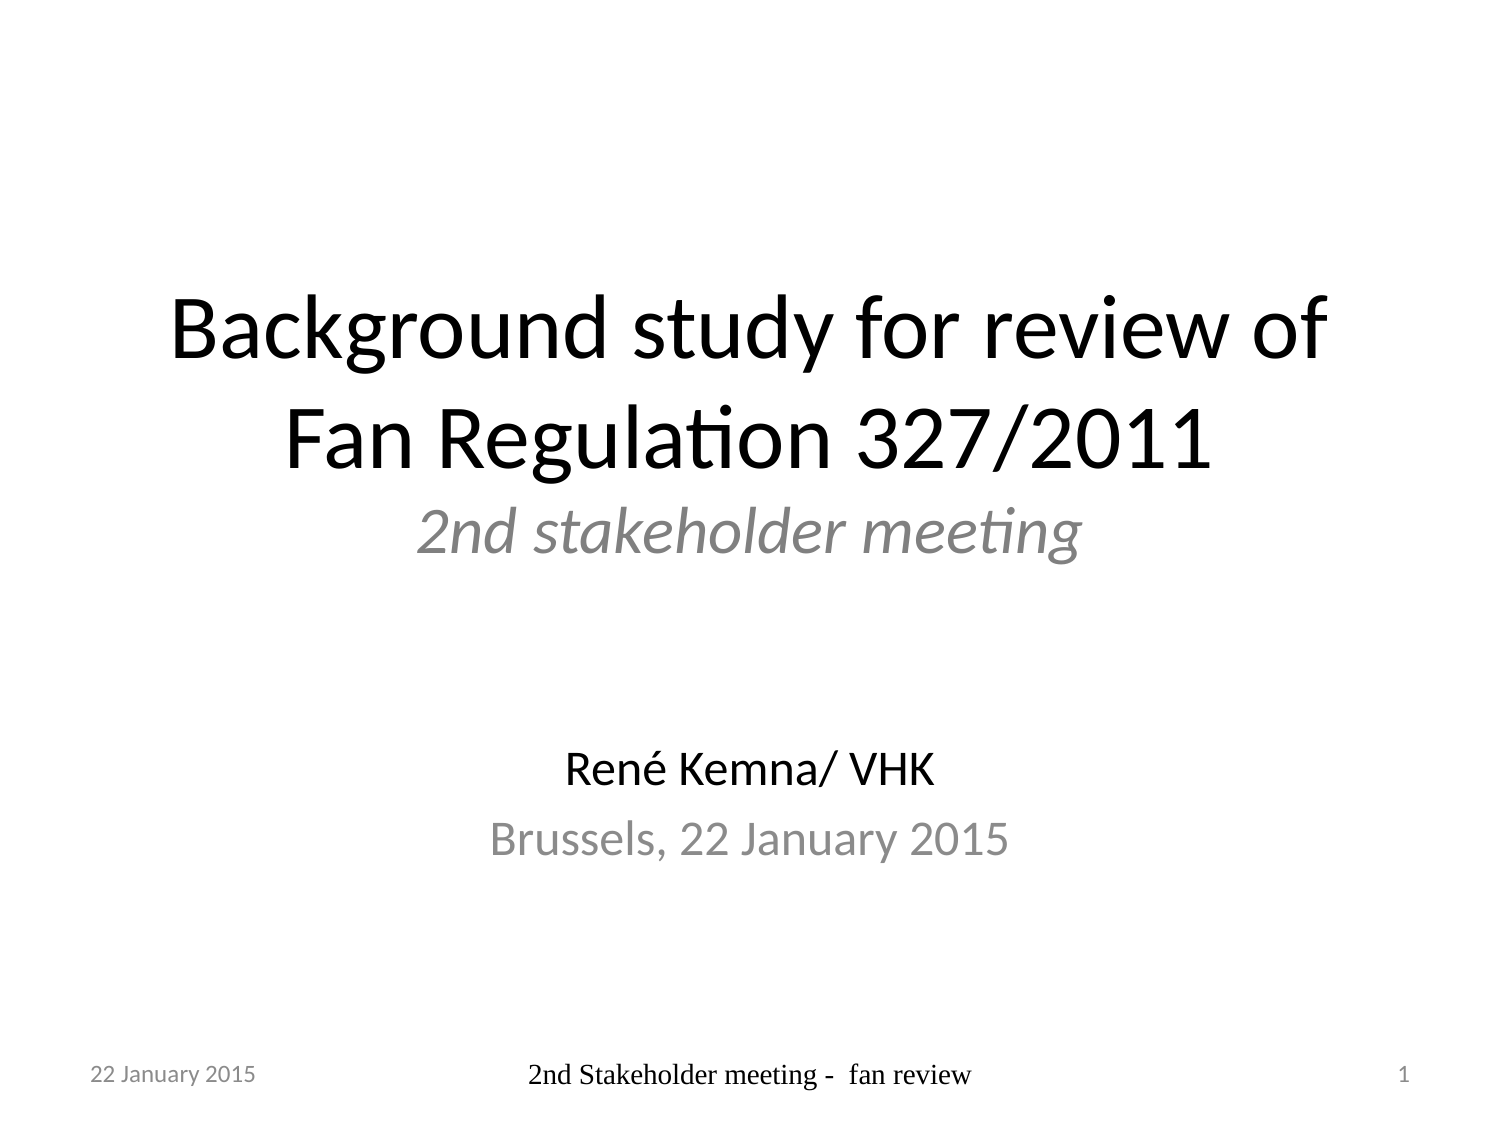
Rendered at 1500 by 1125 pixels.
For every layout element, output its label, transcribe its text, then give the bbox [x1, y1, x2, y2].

subtitle René Kemna/ VHK Brussels, 22 January 2015 [225, 637, 1275, 925]
title Background study for review of Fan Regulation 327/2011 2nd stakeholder meeting [112, 243, 1388, 591]
slide_number 1 [1074, 1042, 1425, 1103]
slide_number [75, 1042, 425, 1103]
footer 2nd Stakeholder meeting - fan review [512, 1042, 988, 1103]
